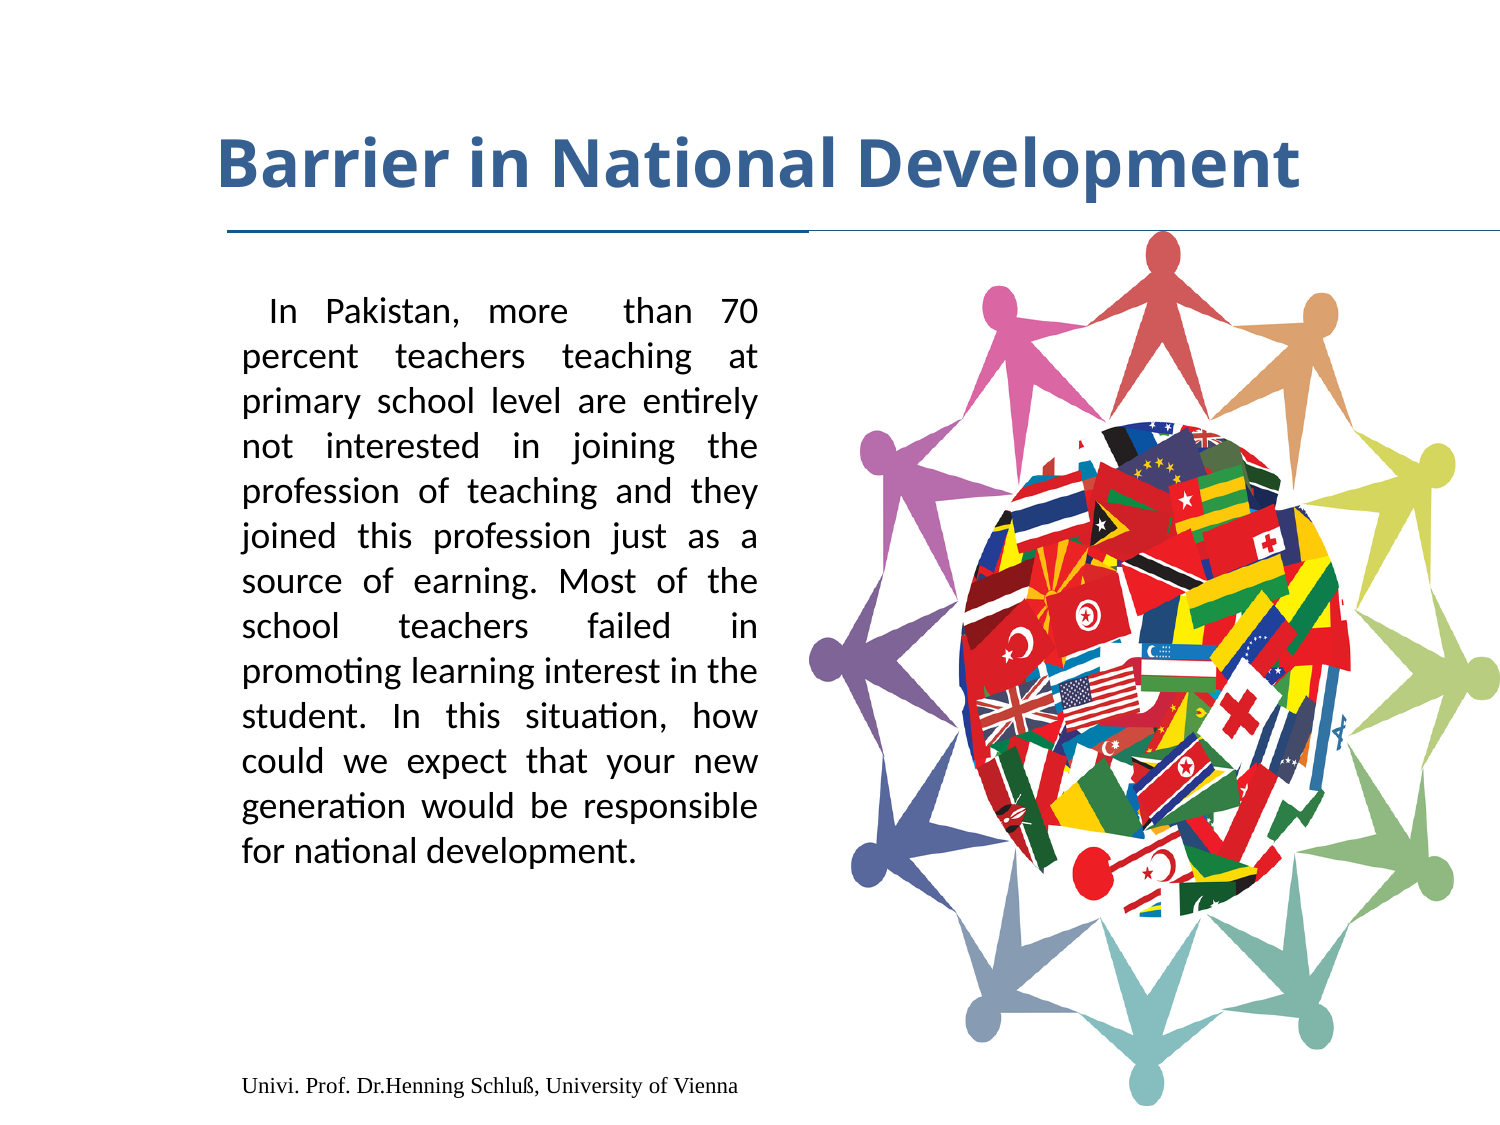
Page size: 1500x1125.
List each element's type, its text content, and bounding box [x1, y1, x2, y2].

picture [808, 231, 1500, 1107]
text_box In Pakistan, more than 70 percent teachers teaching at primary school level are entirely not interested in joining the profession of teaching and they joined this profession just as a source of earning. Most of the school teachers failed in promoting learning interest in the student. In this situation, how could we expect that your new generation would be responsible for national development. Univi. Prof. Dr.Henning Schluß, University of Vienna Influential Brundtland report ‘Our Common Future’ (World Commission on Environment and Development, 1987, http://www.un-documents.net/ocf-ov.htm#I.3) [226, 278, 774, 1125]
text_box Barrier in National Development [64, 113, 1453, 209]
